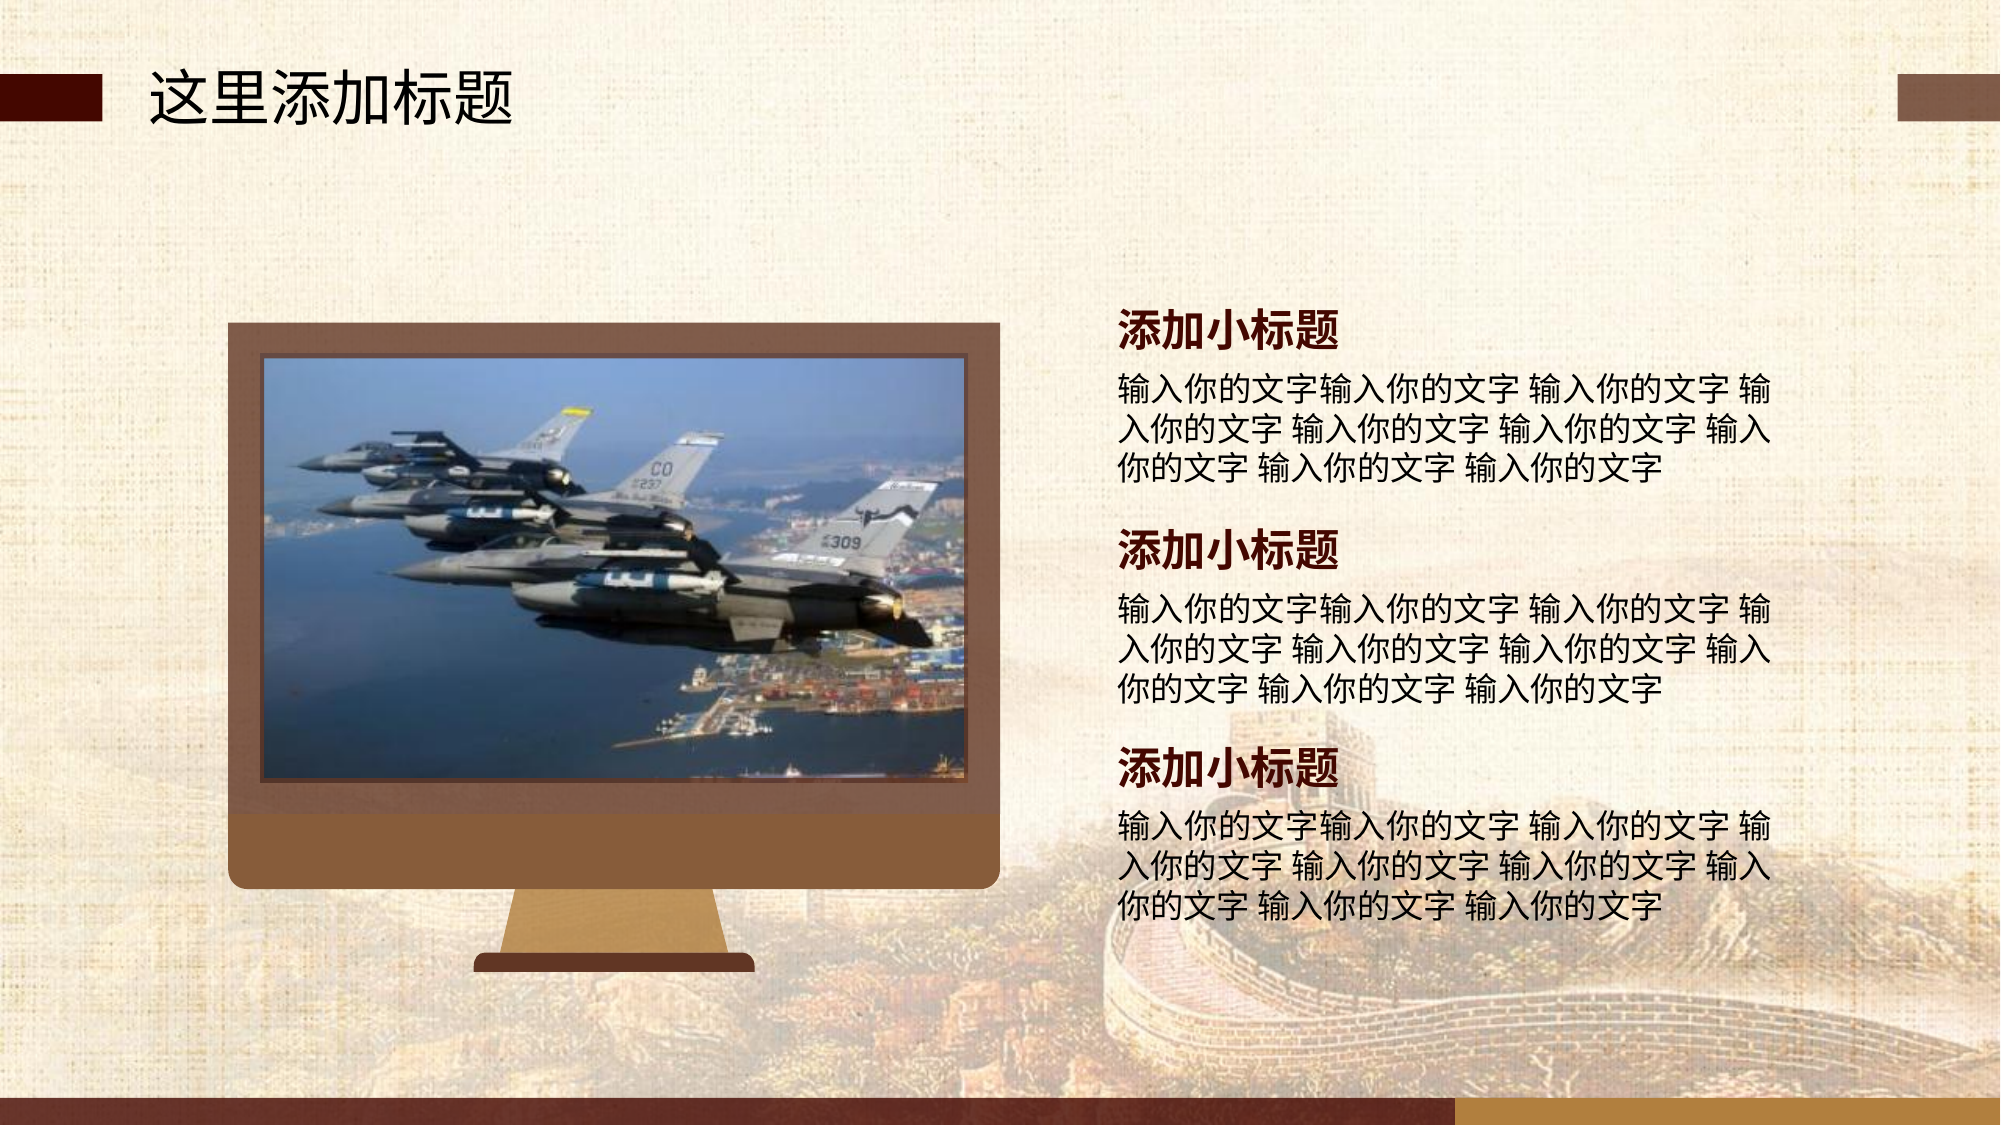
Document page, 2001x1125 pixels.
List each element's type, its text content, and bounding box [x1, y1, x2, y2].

text_box [0, 73, 103, 122]
text_box [1454, 1097, 2000, 1125]
text_box [0, 1097, 1454, 1125]
text_box 输入你的文字输入你的文字 输入你的文字 输入你的文字 输入你的文字 输入你的文字 输入你的文字 输入你的文字 输入你的文字 [1102, 360, 1788, 495]
text_box [1897, 73, 2000, 122]
text_box 添加小标题 [1102, 732, 1397, 802]
text_box 输入你的文字输入你的文字 输入你的文字 输入你的文字 输入你的文字 输入你的文字 输入你的文字 输入你的文字 输入你的文字 [1102, 580, 1788, 715]
text_box 输入你的文字输入你的文字 输入你的文字 输入你的文字 输入你的文字 输入你的文字 输入你的文字 输入你的文字 输入你的文字 [1102, 798, 1788, 933]
picture [0, 0, 2001, 1125]
text_box 添加小标题 [1102, 514, 1397, 583]
text_box 这里添加标题 [133, 52, 622, 141]
text_box 添加小标题 [1102, 294, 1397, 363]
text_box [228, 322, 1001, 972]
